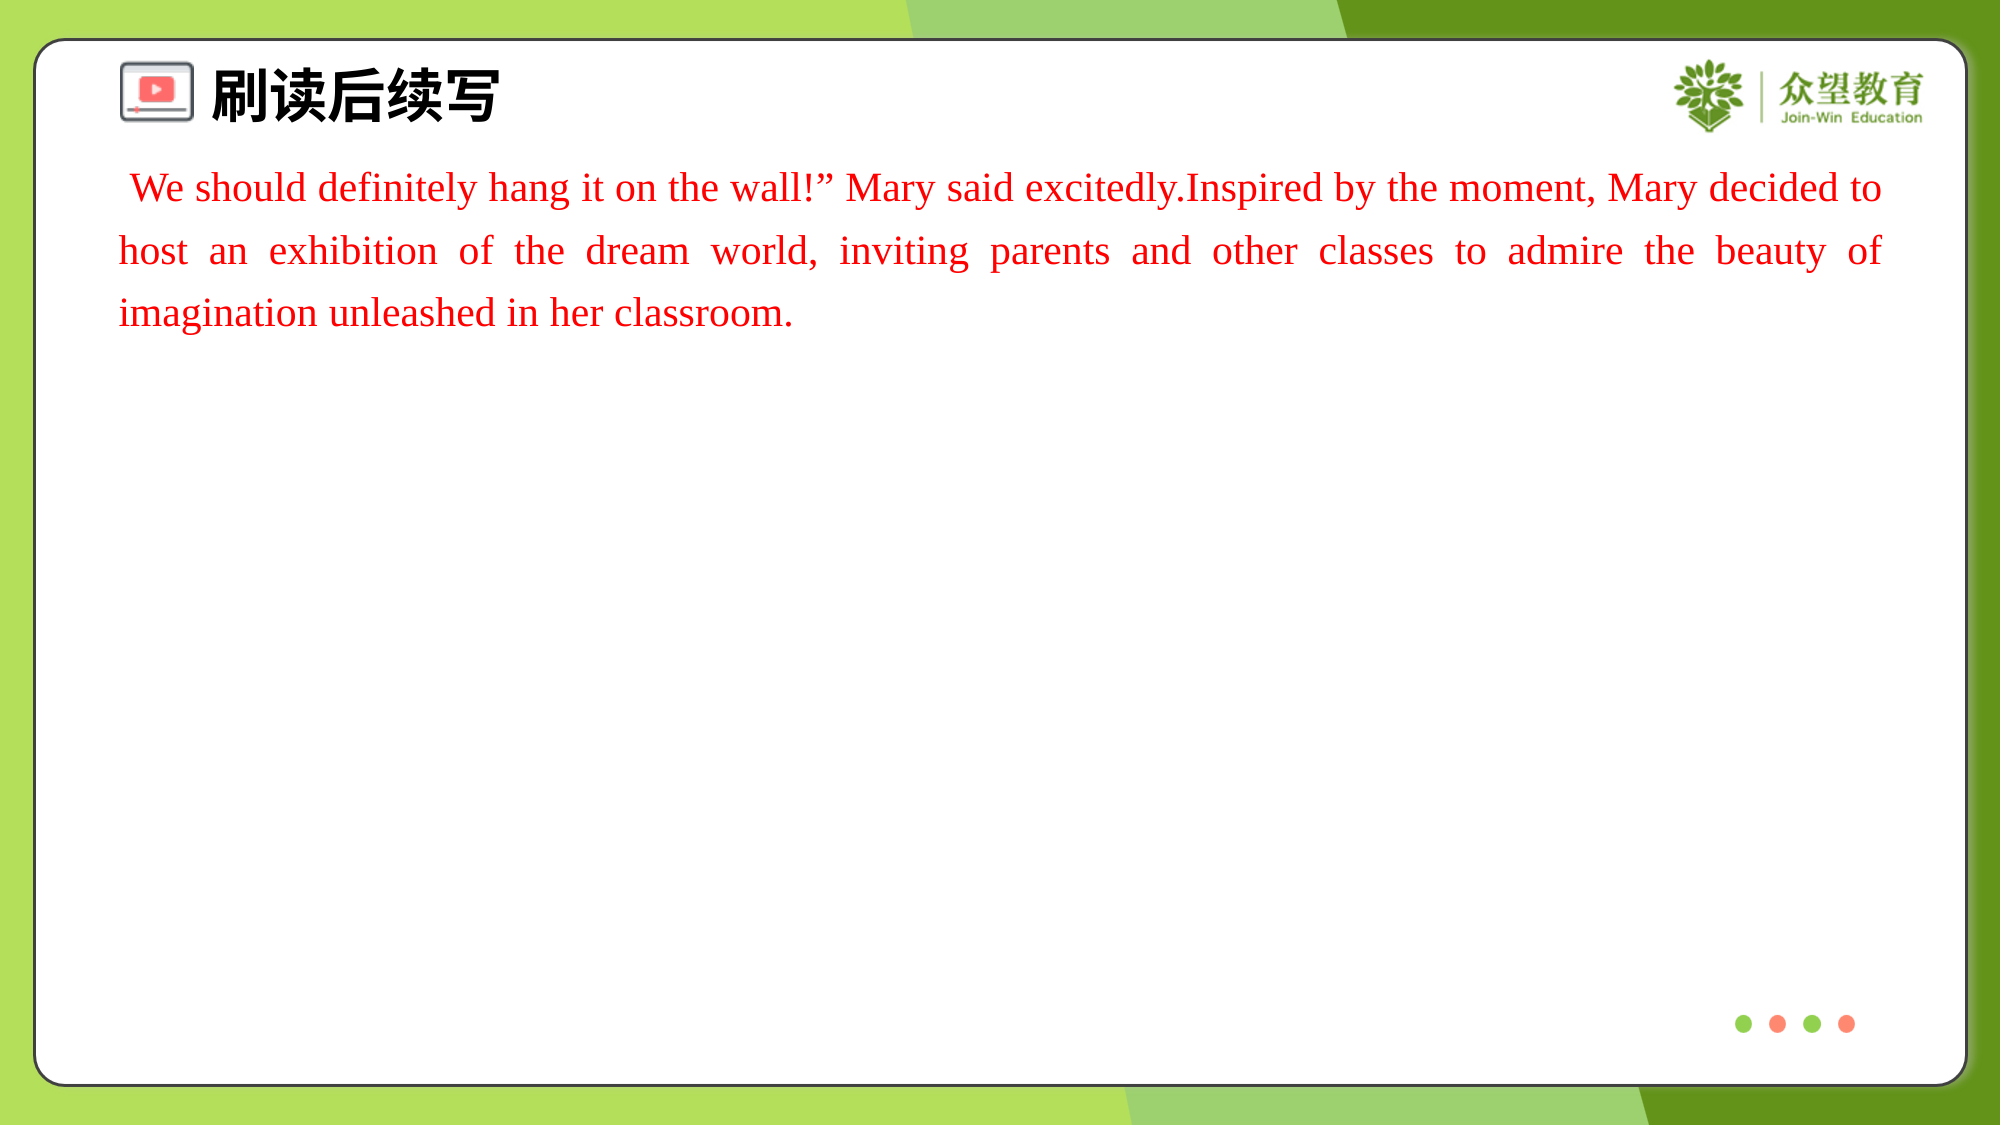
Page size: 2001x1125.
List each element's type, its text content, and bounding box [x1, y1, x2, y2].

text_box We should definitely hang it on the wall!” Mary said excitedly.Inspired by the moment, Mary decided to host an exhibition of the dream world, inviting parents and other classes to admire the beauty of imagination unleashed in her classroom. [118, 147, 1883, 330]
picture [0, 0, 2000, 1125]
